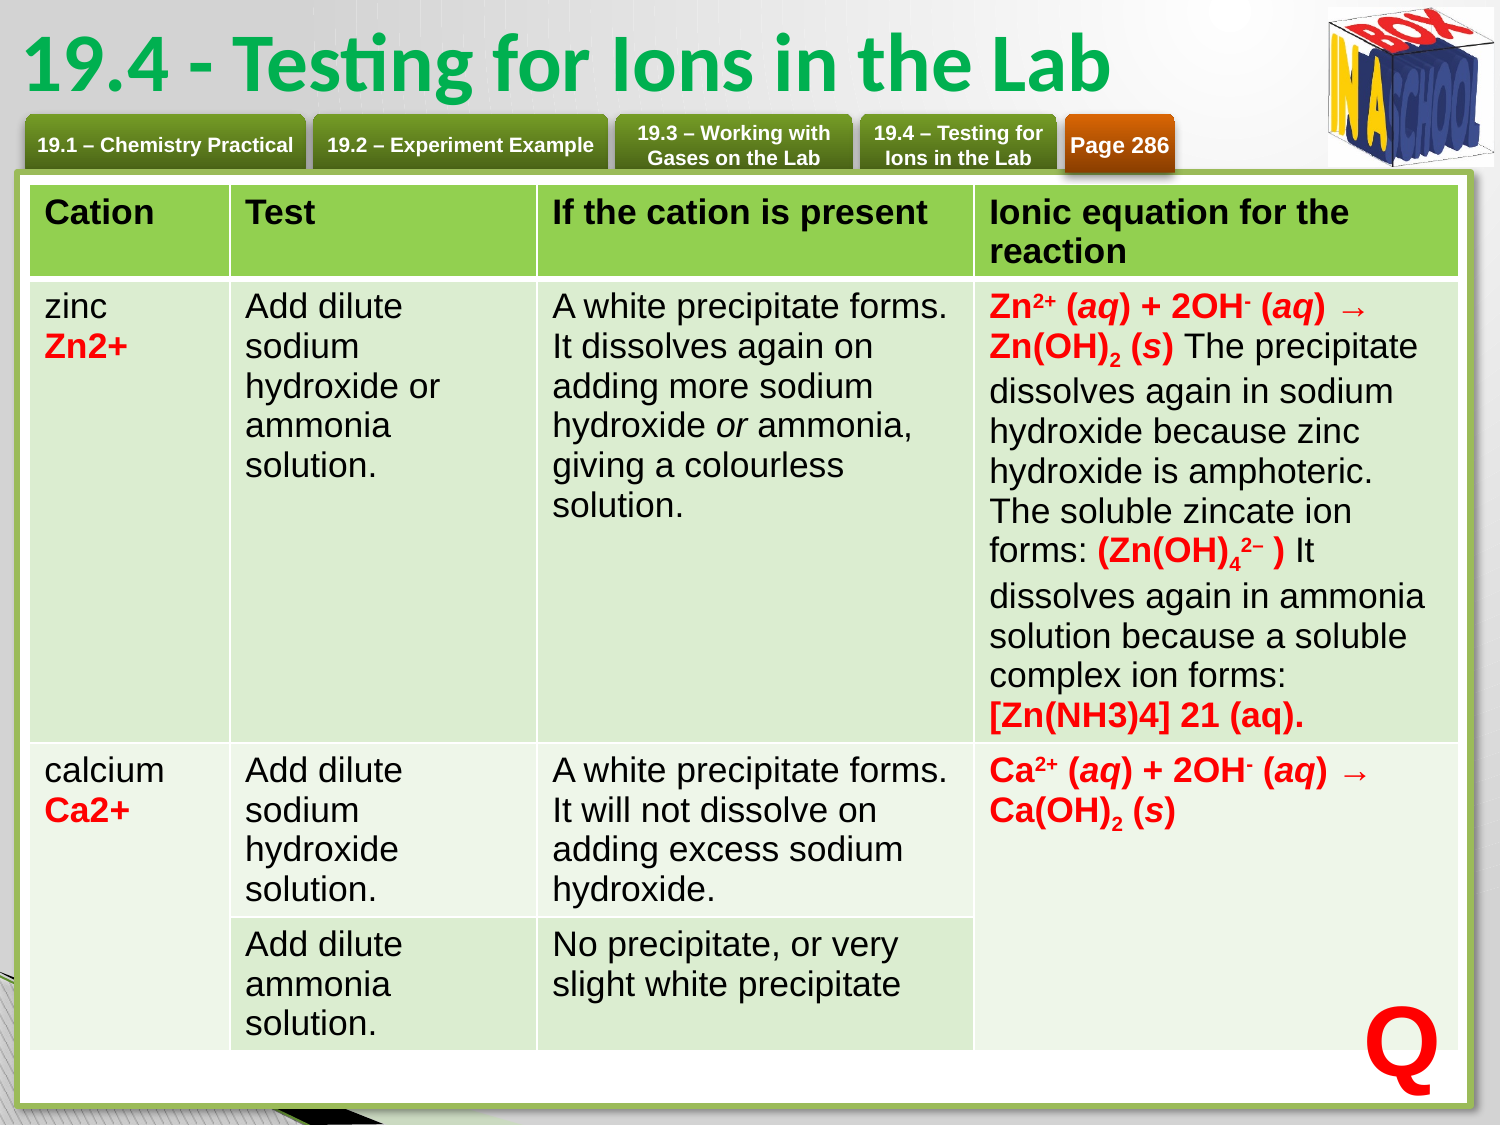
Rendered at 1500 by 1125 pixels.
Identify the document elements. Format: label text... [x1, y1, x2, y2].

table_cell Add dilute sodium hydroxide solution. [231, 744, 536, 916]
table_cell zinc Zn2+ [30, 282, 229, 742]
table_cell Ca2+ (aq) + 2OH- (aq) → Ca(OH)2 (s) [975, 744, 1458, 1050]
picture [281, 1114, 303, 1125]
table_cell Zn2+ (aq) + 2OH- (aq) → Zn(OH)2 (s) The precipitate dissolves again in sodium hydroxide because zinc hydroxide is amphoteric. The soluble zincate ion forms: (Zn(OH)42– ) It dissolves again in ammonia solution because a soluble complex ion forms: [Zn(NH3)4] 21 (aq). [975, 282, 1458, 742]
text_box Page 286 [1064, 113, 1176, 173]
table_cell Add dilute sodium hydroxide or ammonia solution. [231, 282, 536, 742]
table_cell A white precipitate forms. It will not dissolve on adding excess sodium hydroxide. [538, 744, 973, 916]
title 19.4 - Testing for Ions in the Lab [5, 7, 1270, 110]
table_cell Add dilute ammonia solution. [231, 918, 536, 1050]
table_header Test [231, 185, 536, 276]
table_header If the cation is present [538, 185, 973, 276]
table_header Cation [30, 185, 229, 276]
table_cell No precipitate, or very slight white precipitate [538, 918, 973, 1050]
table_cell A white precipitate forms. It dissolves again on adding more sodium hydroxide or ammonia, giving a colourless solution. [538, 282, 973, 742]
table_header Ionic equation for the reaction [975, 185, 1458, 276]
text_box Q [1349, 969, 1457, 1105]
table_cell calcium Ca2+ [30, 744, 229, 1050]
picture [1328, 7, 1495, 167]
